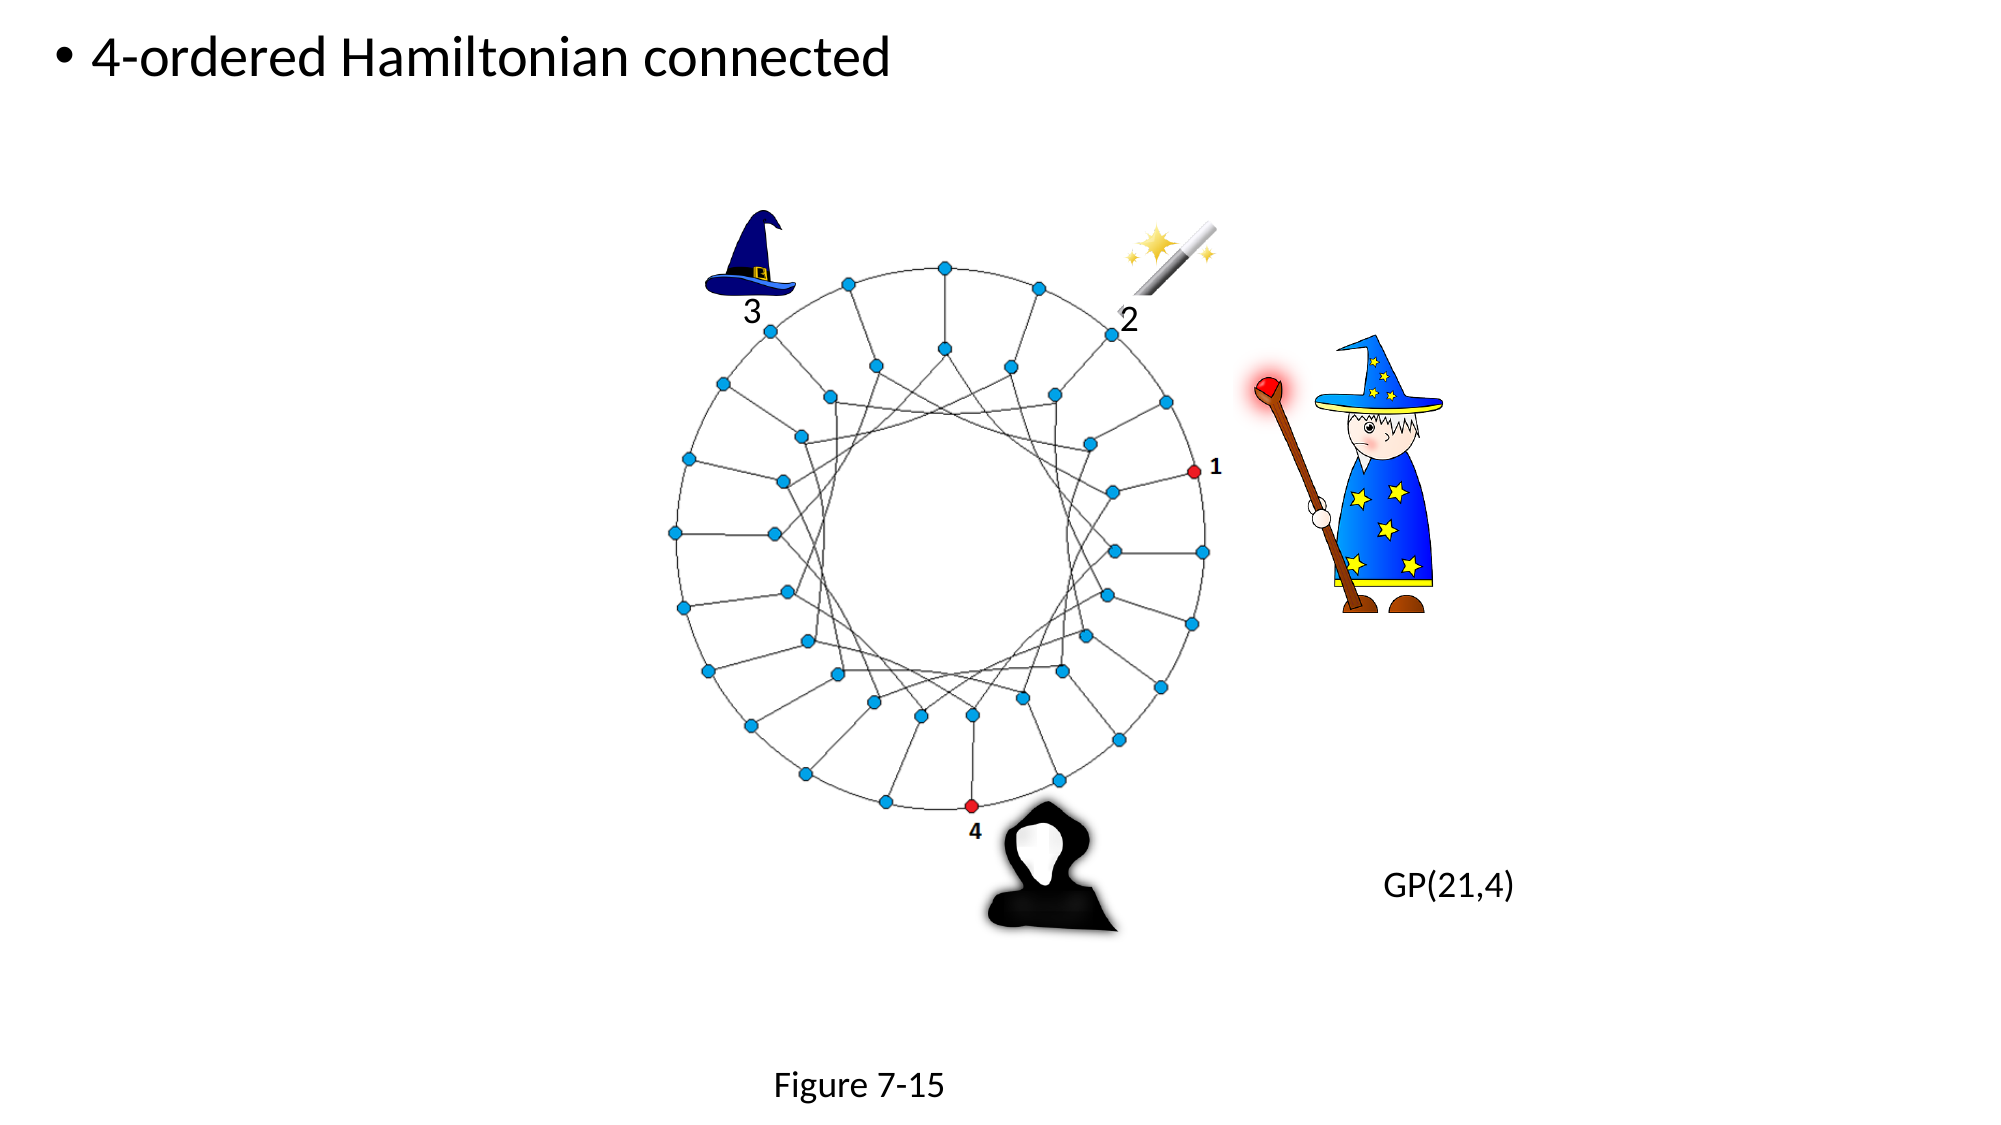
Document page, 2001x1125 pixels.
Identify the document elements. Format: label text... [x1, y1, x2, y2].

text_box Figure 7-15 [759, 1052, 961, 1113]
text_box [662, 210, 1447, 943]
list 4-ordered Hamiltonian connected [39, 18, 1765, 136]
text_box GP(21,4) [1447, 853, 1531, 913]
